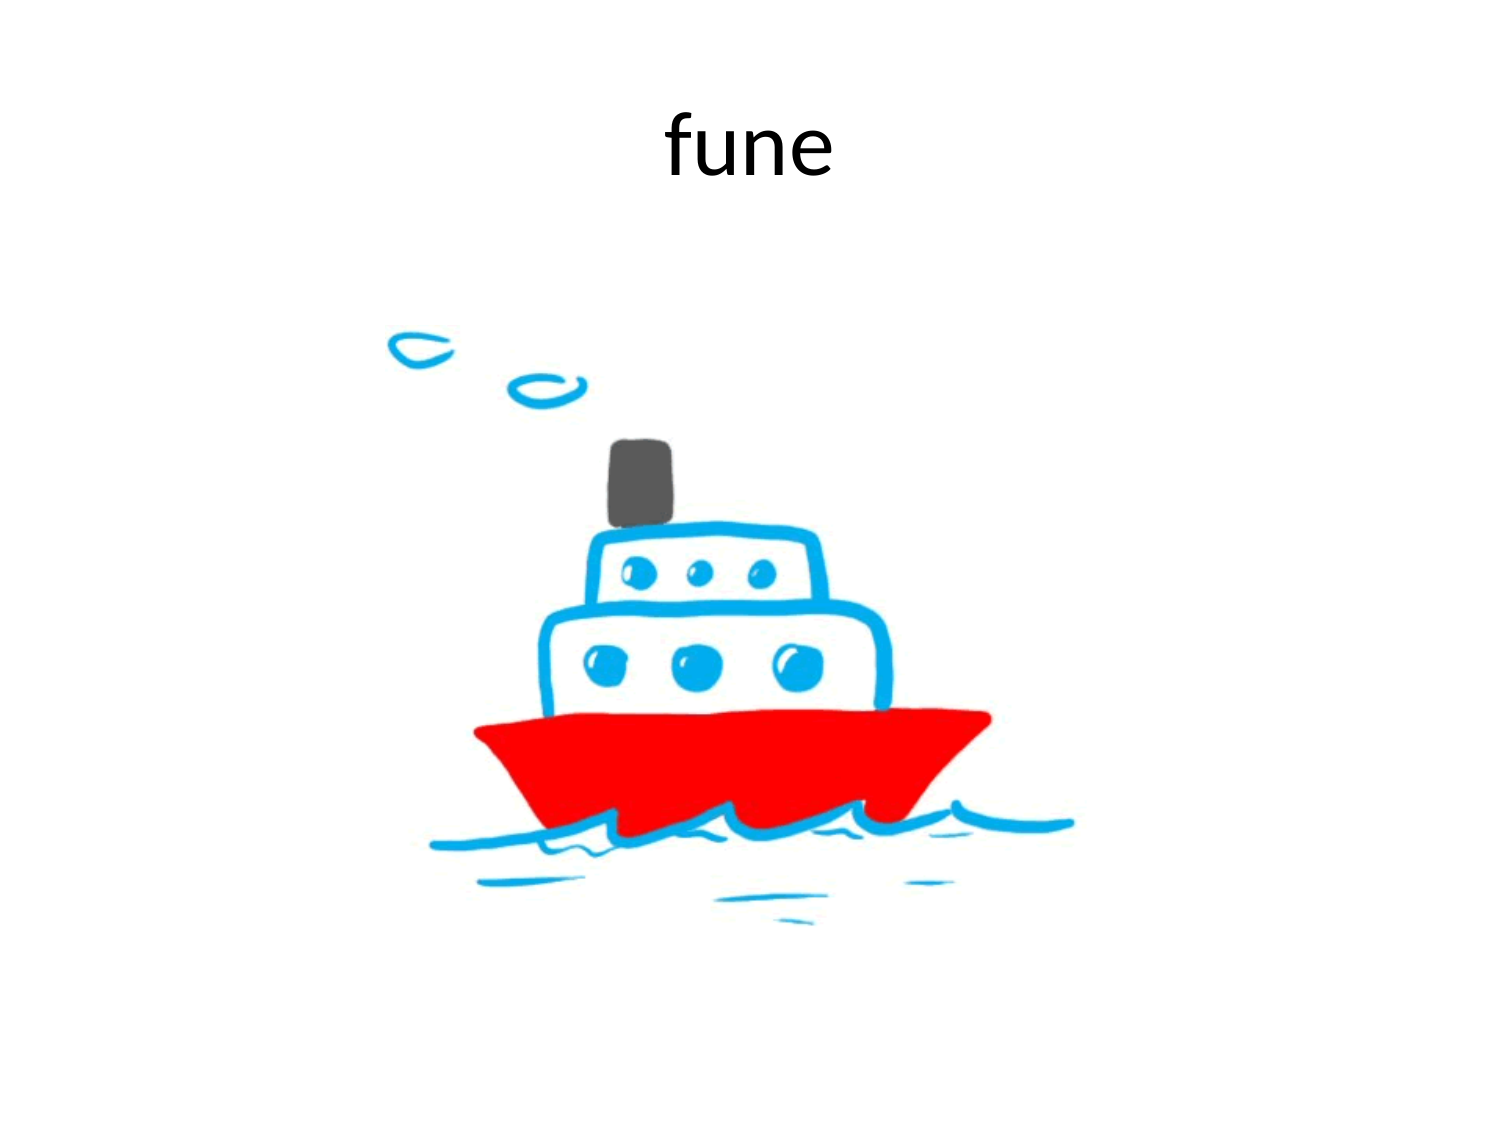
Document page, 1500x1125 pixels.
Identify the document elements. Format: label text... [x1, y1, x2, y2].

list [385, 324, 1115, 943]
title fune [75, 45, 1425, 233]
